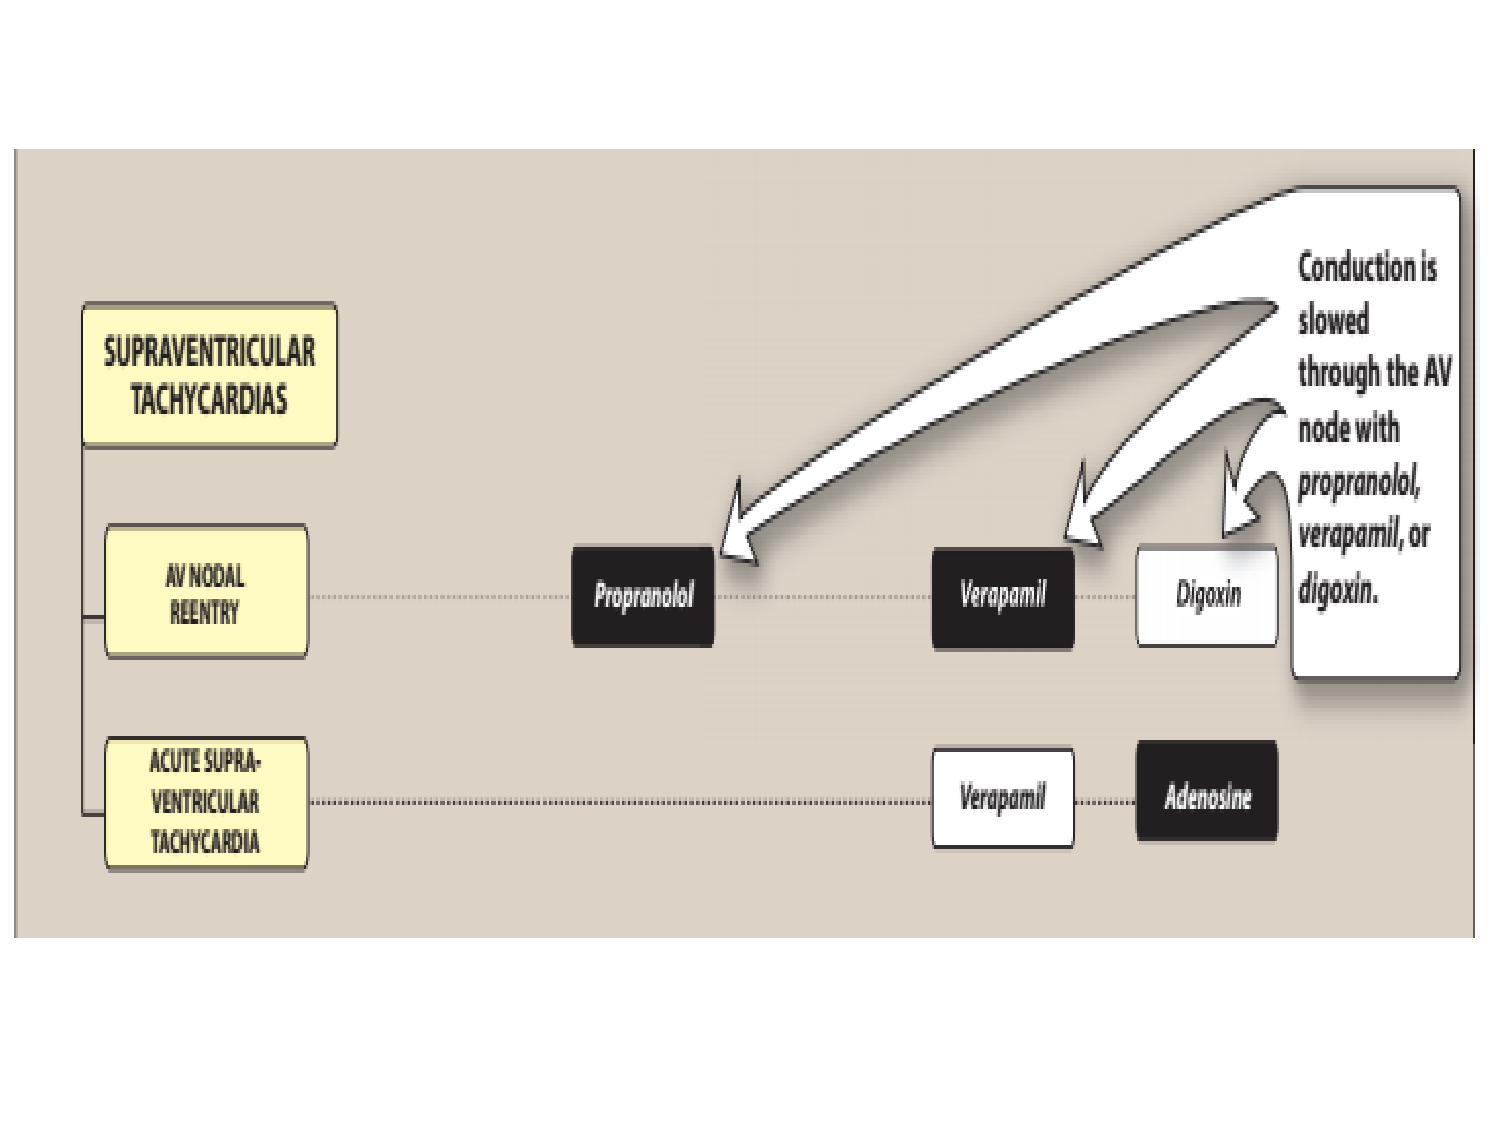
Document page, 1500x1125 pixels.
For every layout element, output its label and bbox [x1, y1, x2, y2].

picture [0, 149, 1480, 938]
